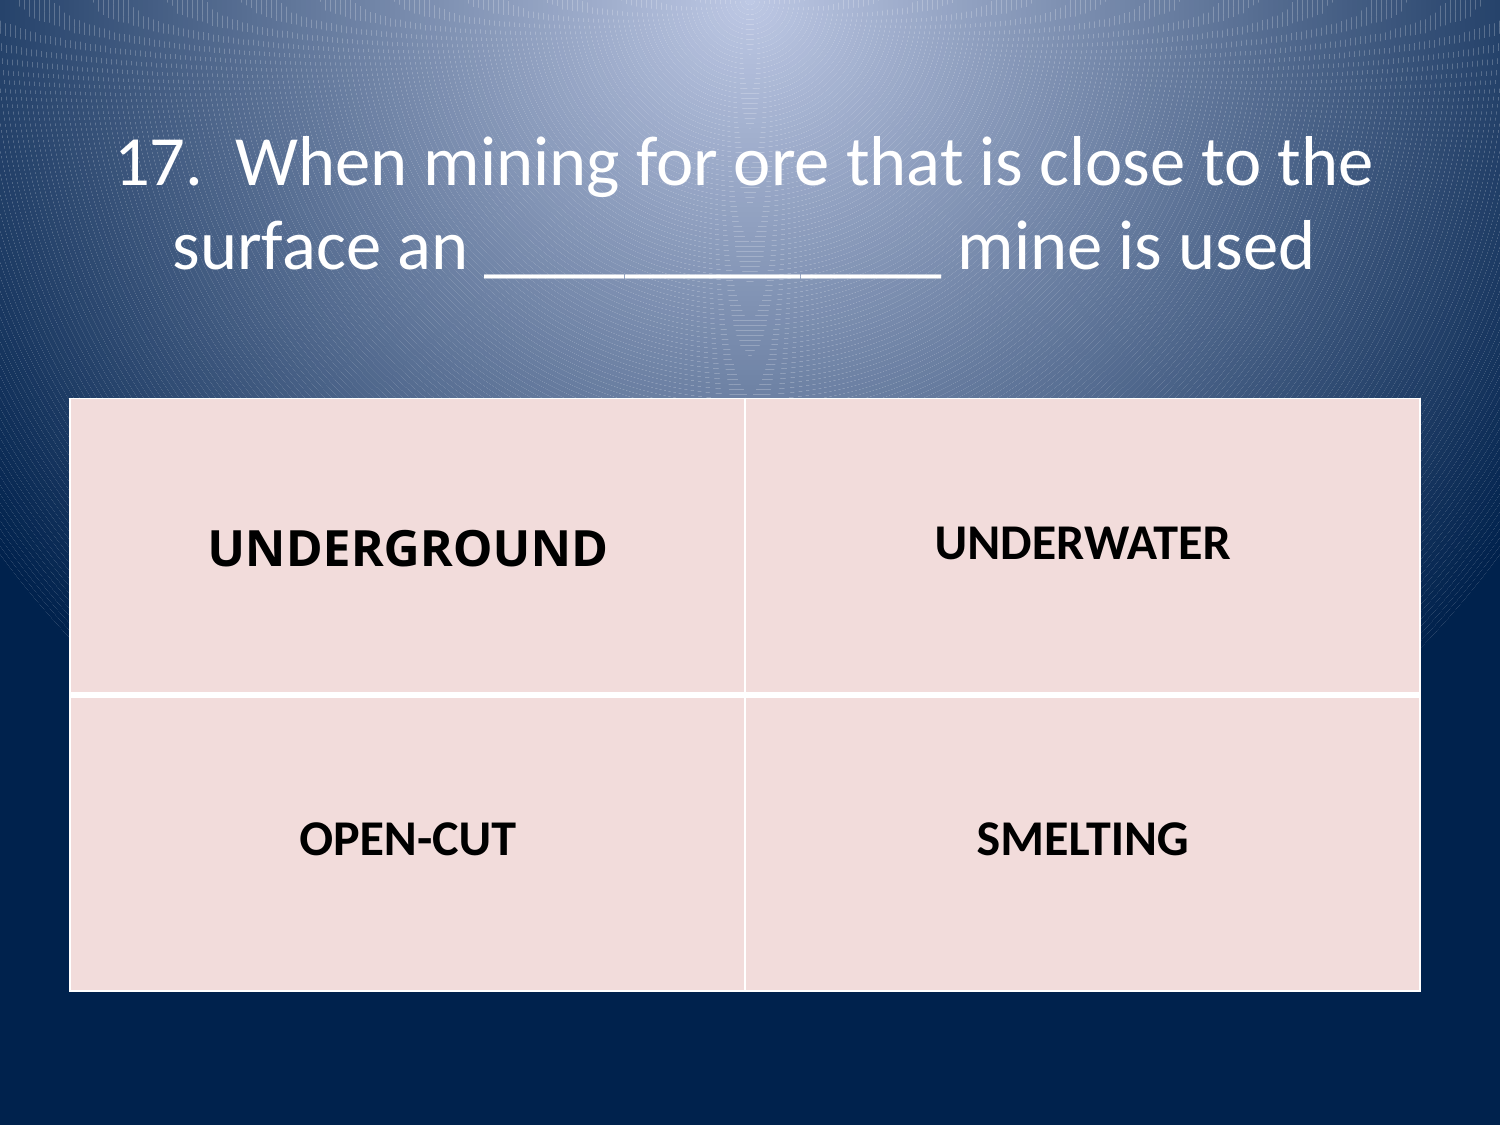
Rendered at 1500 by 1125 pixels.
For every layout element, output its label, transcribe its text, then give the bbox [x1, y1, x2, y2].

table_cell OPEN-CUT [71, 698, 744, 990]
table_cell SMELTING [746, 698, 1419, 990]
table_header UNDERGROUND [71, 399, 744, 692]
title 17. When mining for ore that is close to the surface an _____________ mine is used [70, 105, 1421, 293]
table_header UNDERWATER [746, 399, 1419, 692]
